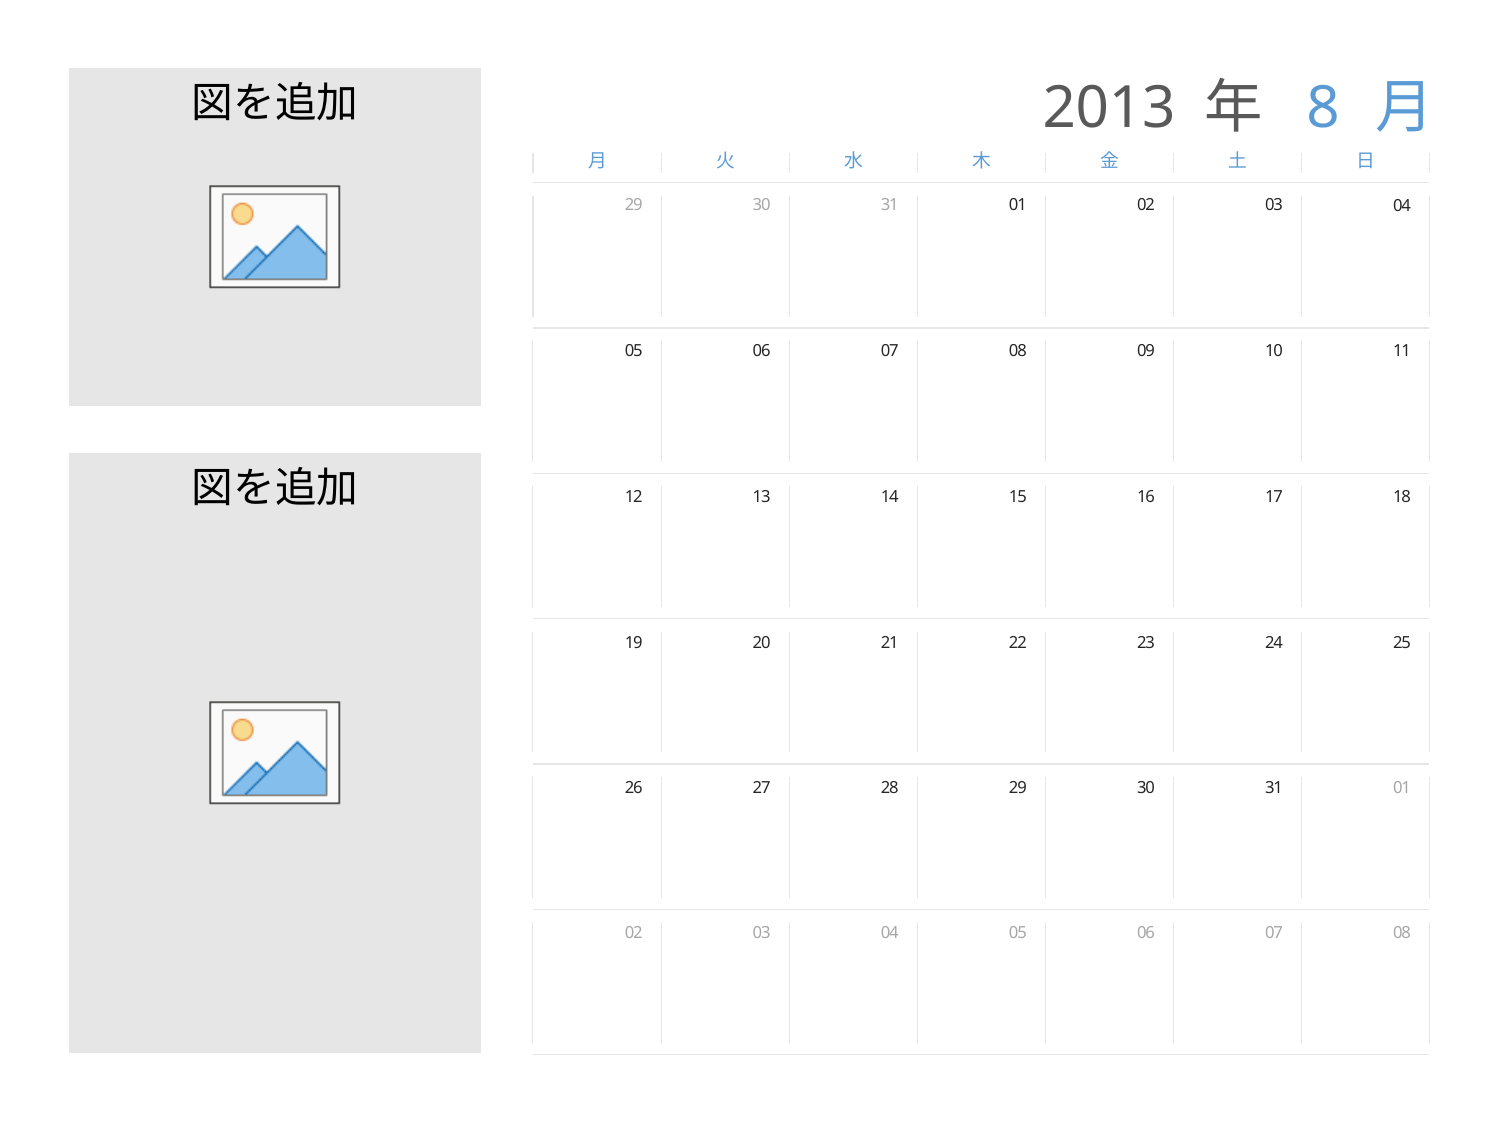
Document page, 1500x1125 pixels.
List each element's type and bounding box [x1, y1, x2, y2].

picture [68, 68, 482, 406]
picture [68, 453, 482, 1054]
